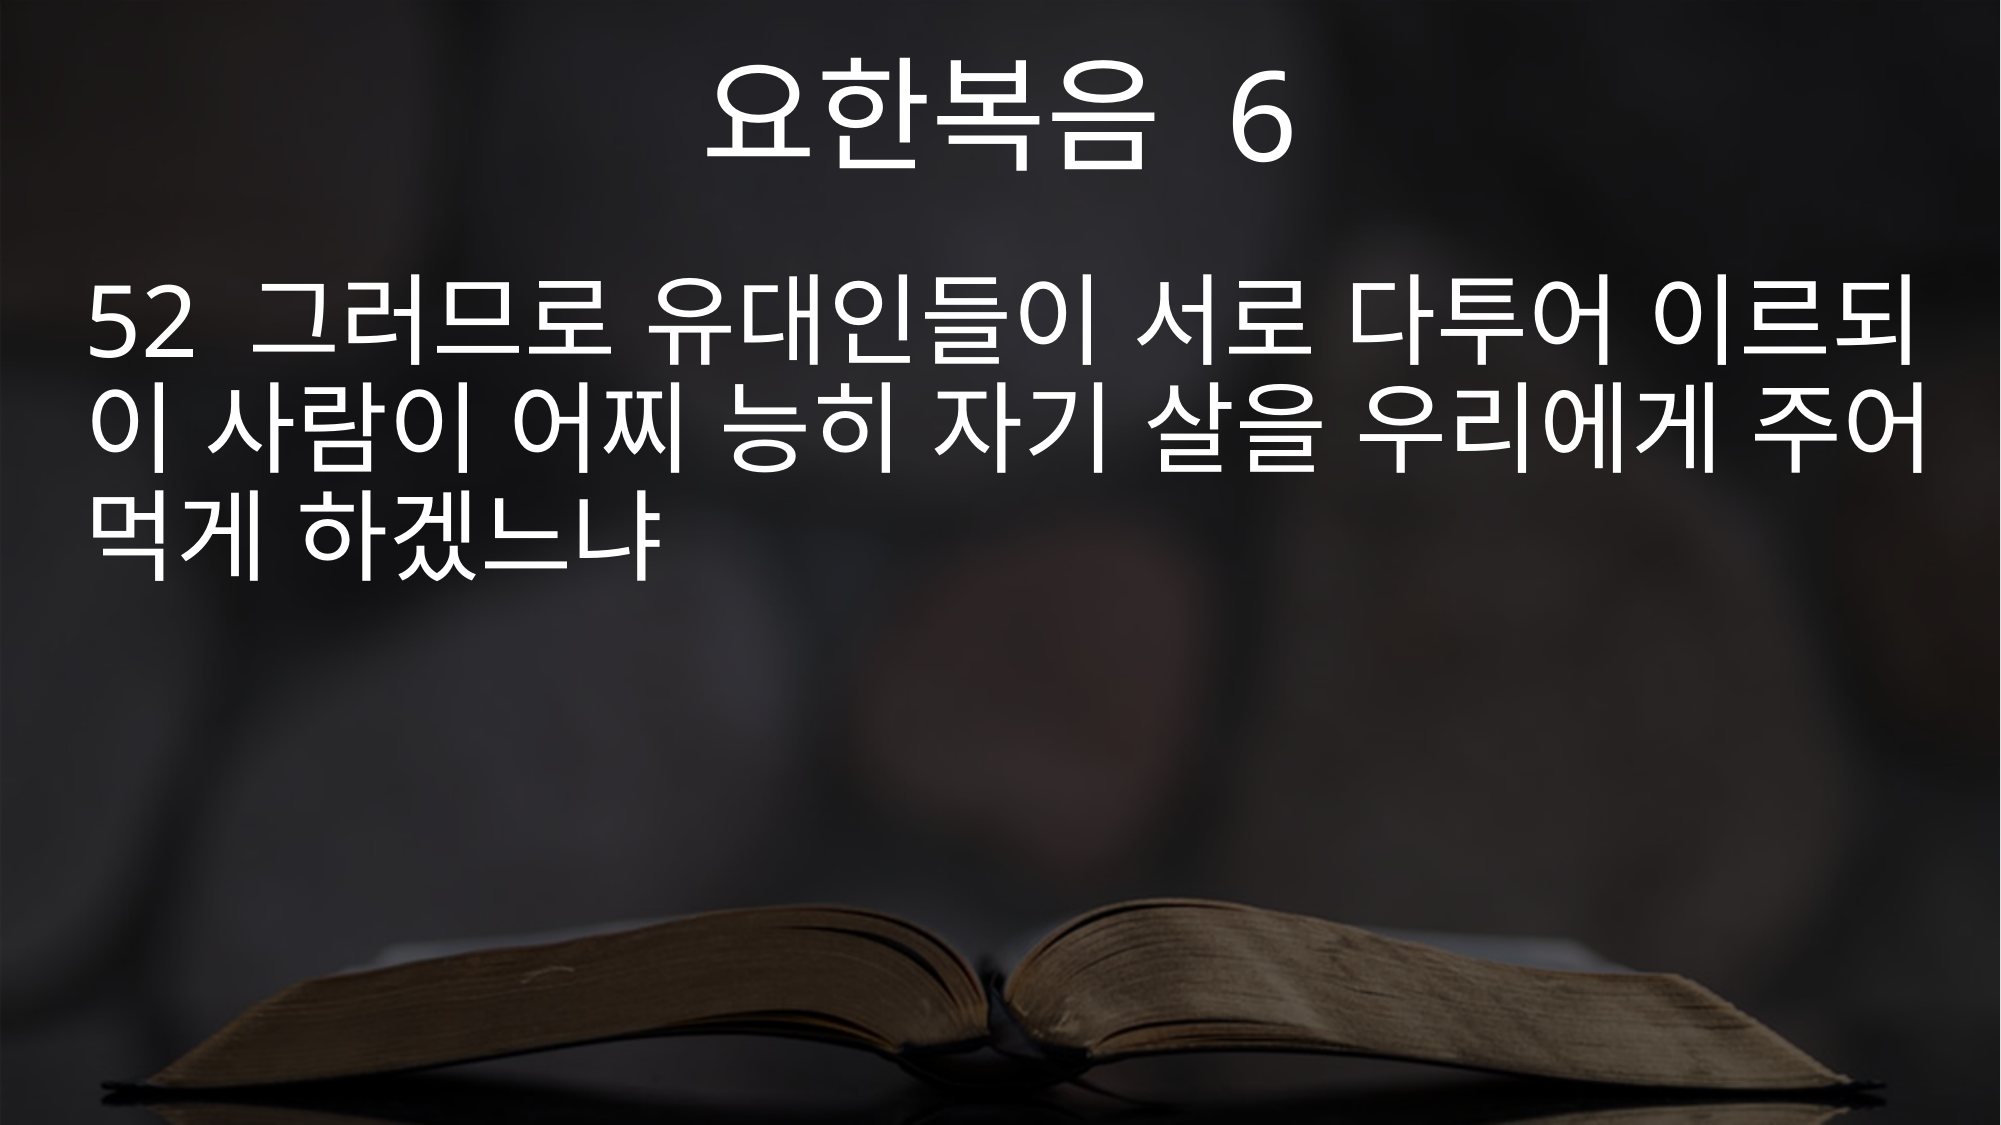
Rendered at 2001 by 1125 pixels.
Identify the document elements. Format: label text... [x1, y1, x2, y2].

footer 요한복음 6 [0, 32, 2000, 192]
list 52 그러므로 유대인들이 서로 다투어 이르되 이 사람이 어찌 능히 자기 살을 우리에게 주어 먹게 하겠느냐 [69, 263, 1953, 423]
picture [0, 0, 2001, 1125]
